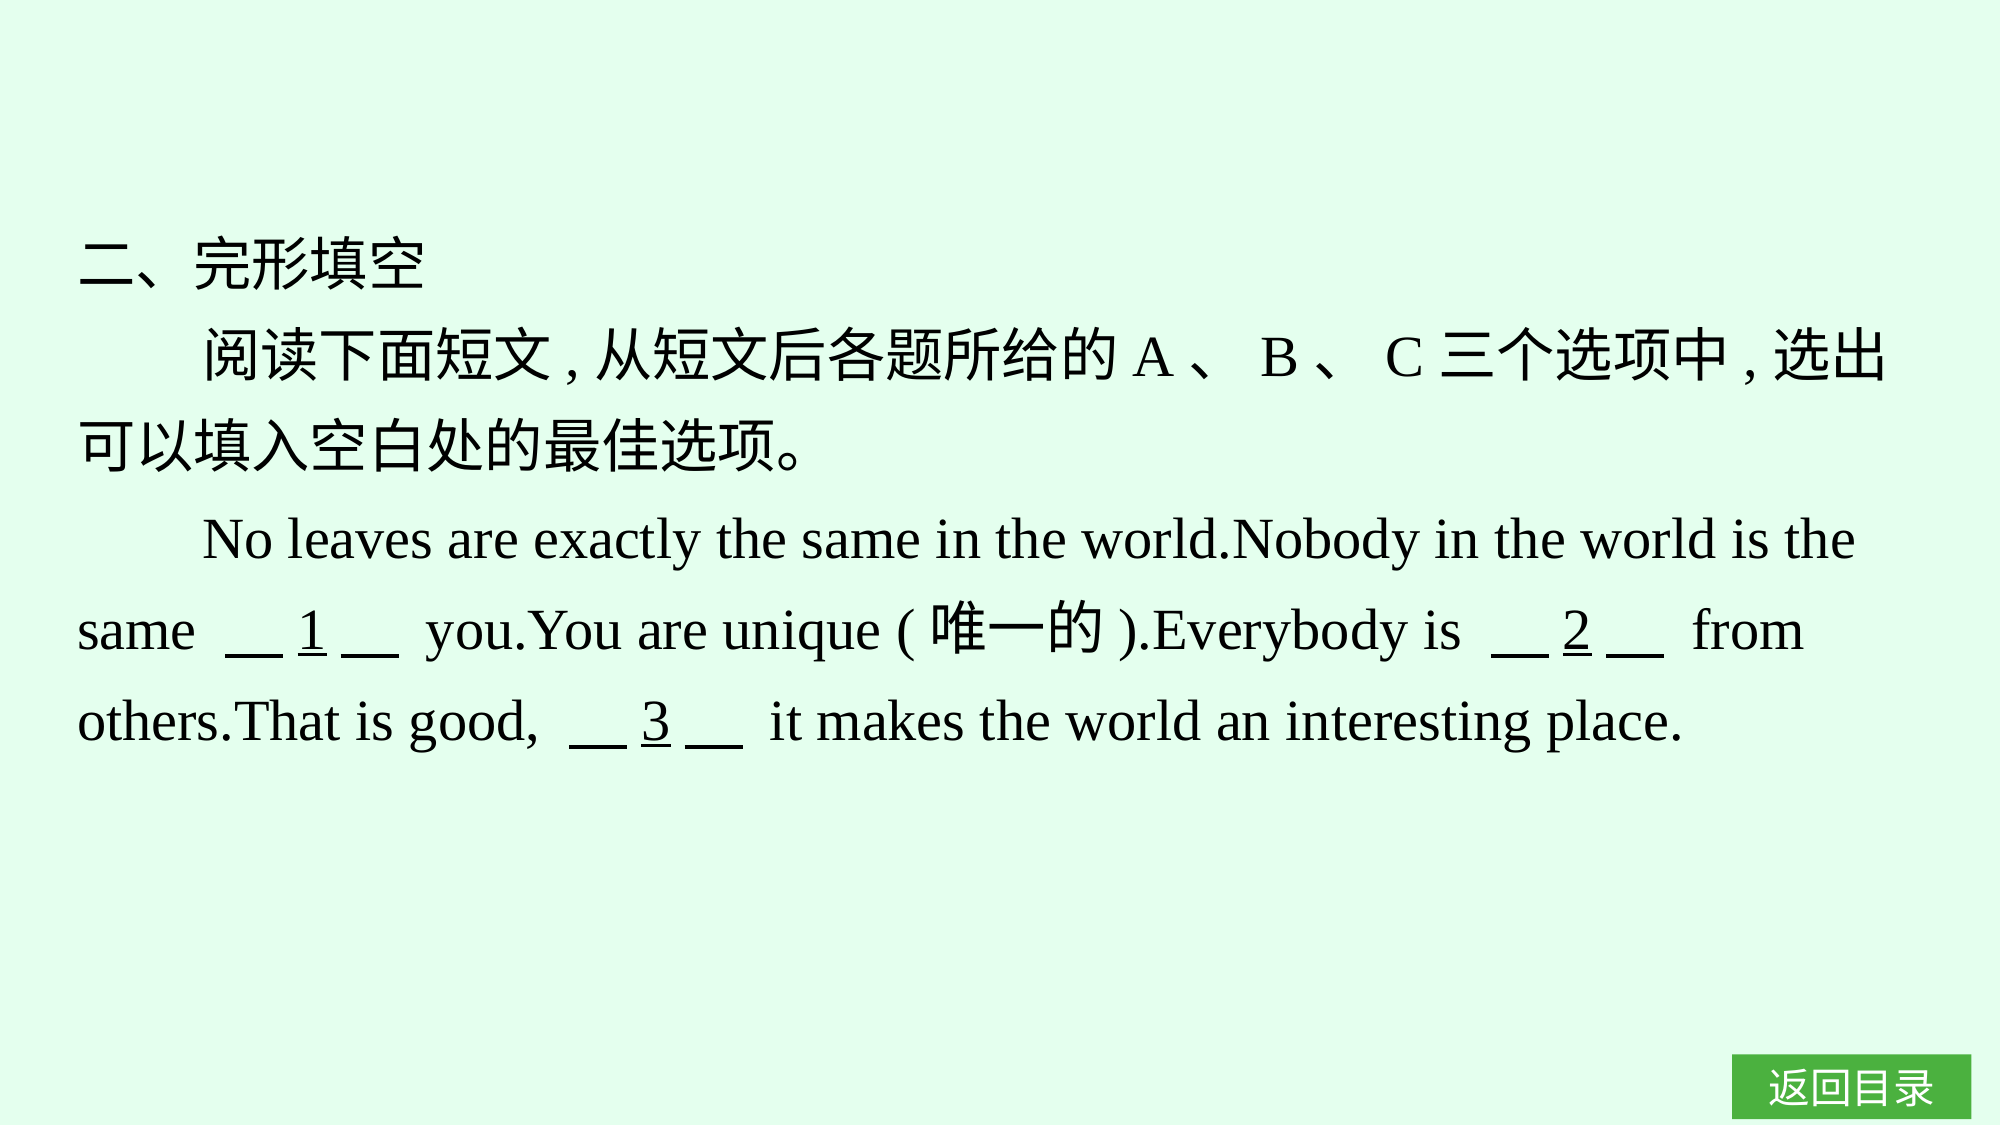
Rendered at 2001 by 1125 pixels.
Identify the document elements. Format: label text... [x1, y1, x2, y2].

text_box 二、完形填空 阅读下面短文,从短文后各题所给的A、B、C三个选项中,选出可以填入空白处的最佳选项。 No leaves are exactly the same in the world.Nobody in the world is the same 1 you.You are unique (唯一的).Everybody is 2 from others.That is good, 3 it makes the world an interesting place. [62, 199, 1938, 760]
